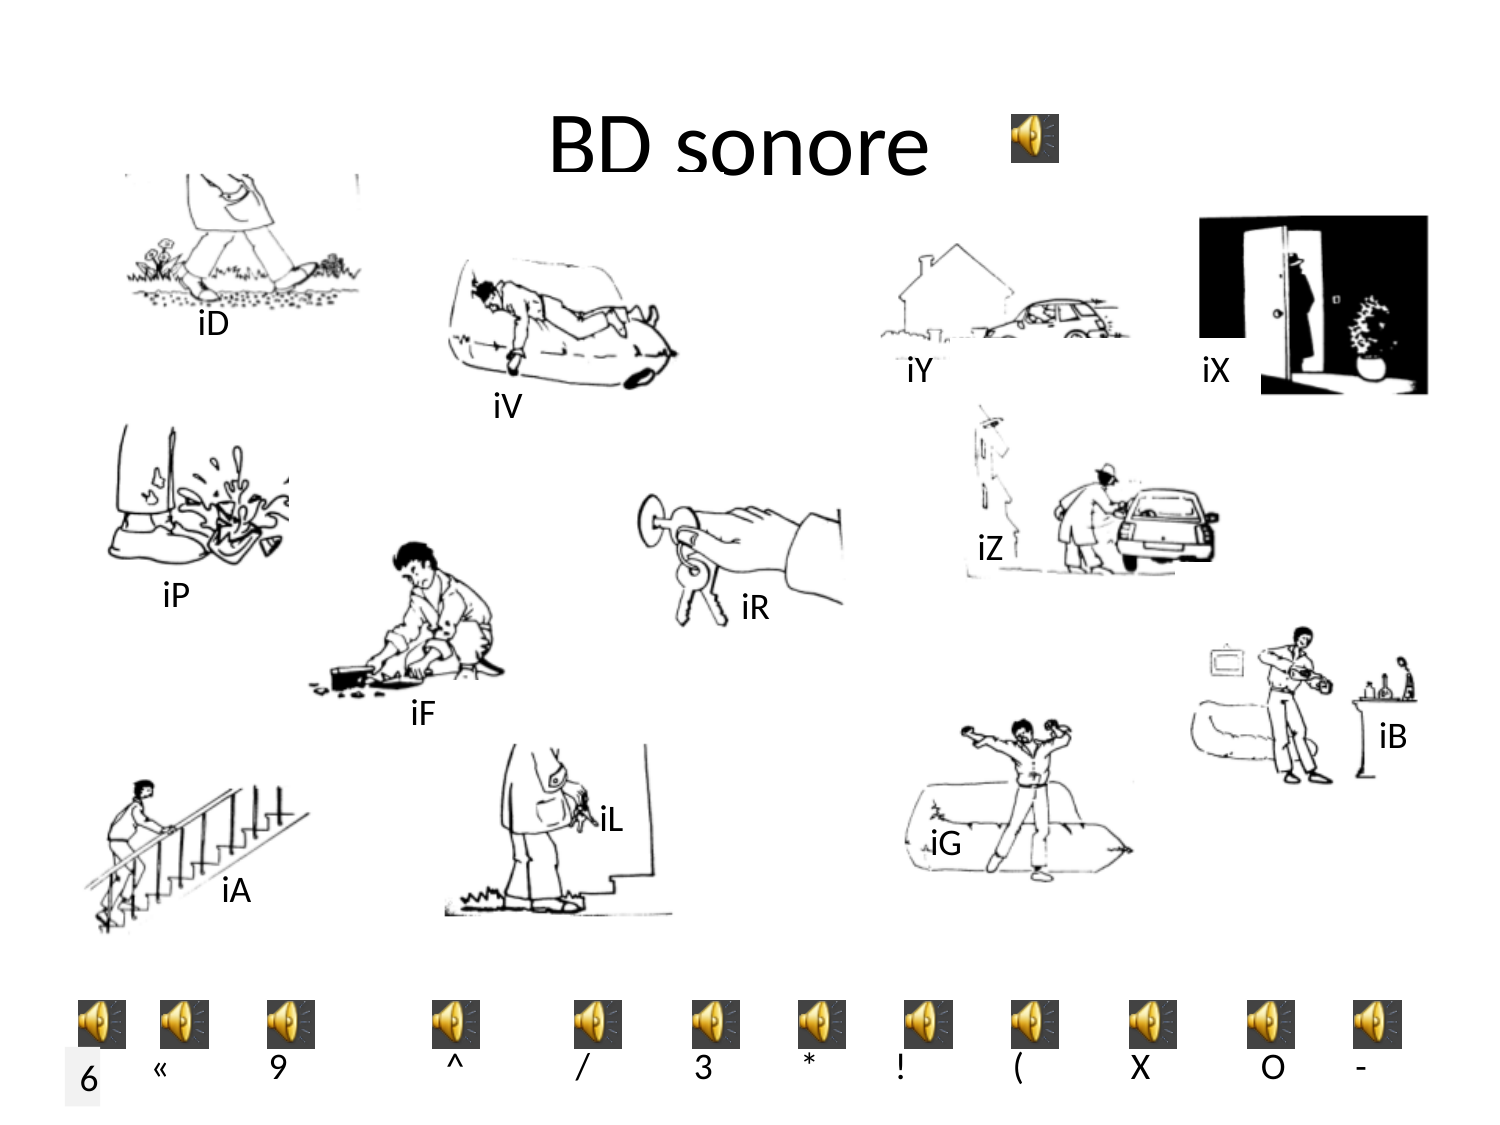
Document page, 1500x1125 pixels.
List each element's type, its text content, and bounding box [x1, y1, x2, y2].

picture [867, 160, 1459, 821]
picture [64, 113, 707, 970]
text_box / [560, 1034, 620, 1095]
picture [418, 172, 882, 665]
picture [572, 999, 624, 1050]
picture [796, 999, 848, 1050]
picture [690, 999, 742, 1050]
picture [891, 644, 1169, 918]
picture [159, 999, 210, 1050]
picture [265, 999, 316, 1050]
text_box ! [879, 1034, 939, 1095]
picture [1009, 113, 1061, 164]
text_box 3 [679, 1034, 739, 1095]
text_box 9 [253, 1034, 313, 1095]
text_box * [785, 1034, 845, 1095]
text_box X [1116, 1034, 1176, 1095]
picture [903, 999, 954, 1050]
picture [1127, 999, 1179, 1050]
text_box - [1340, 1034, 1400, 1095]
picture [1352, 999, 1403, 1050]
text_box 6 [64, 1046, 101, 1107]
picture [1245, 999, 1297, 1050]
picture [76, 999, 127, 1050]
title BD sonore [75, 45, 1425, 233]
text_box O [1246, 1034, 1306, 1095]
picture [430, 999, 482, 1050]
text_box ( [997, 1034, 1057, 1095]
text_box « [135, 1034, 195, 1095]
picture [1009, 999, 1061, 1050]
text_box ^ [430, 1034, 490, 1095]
